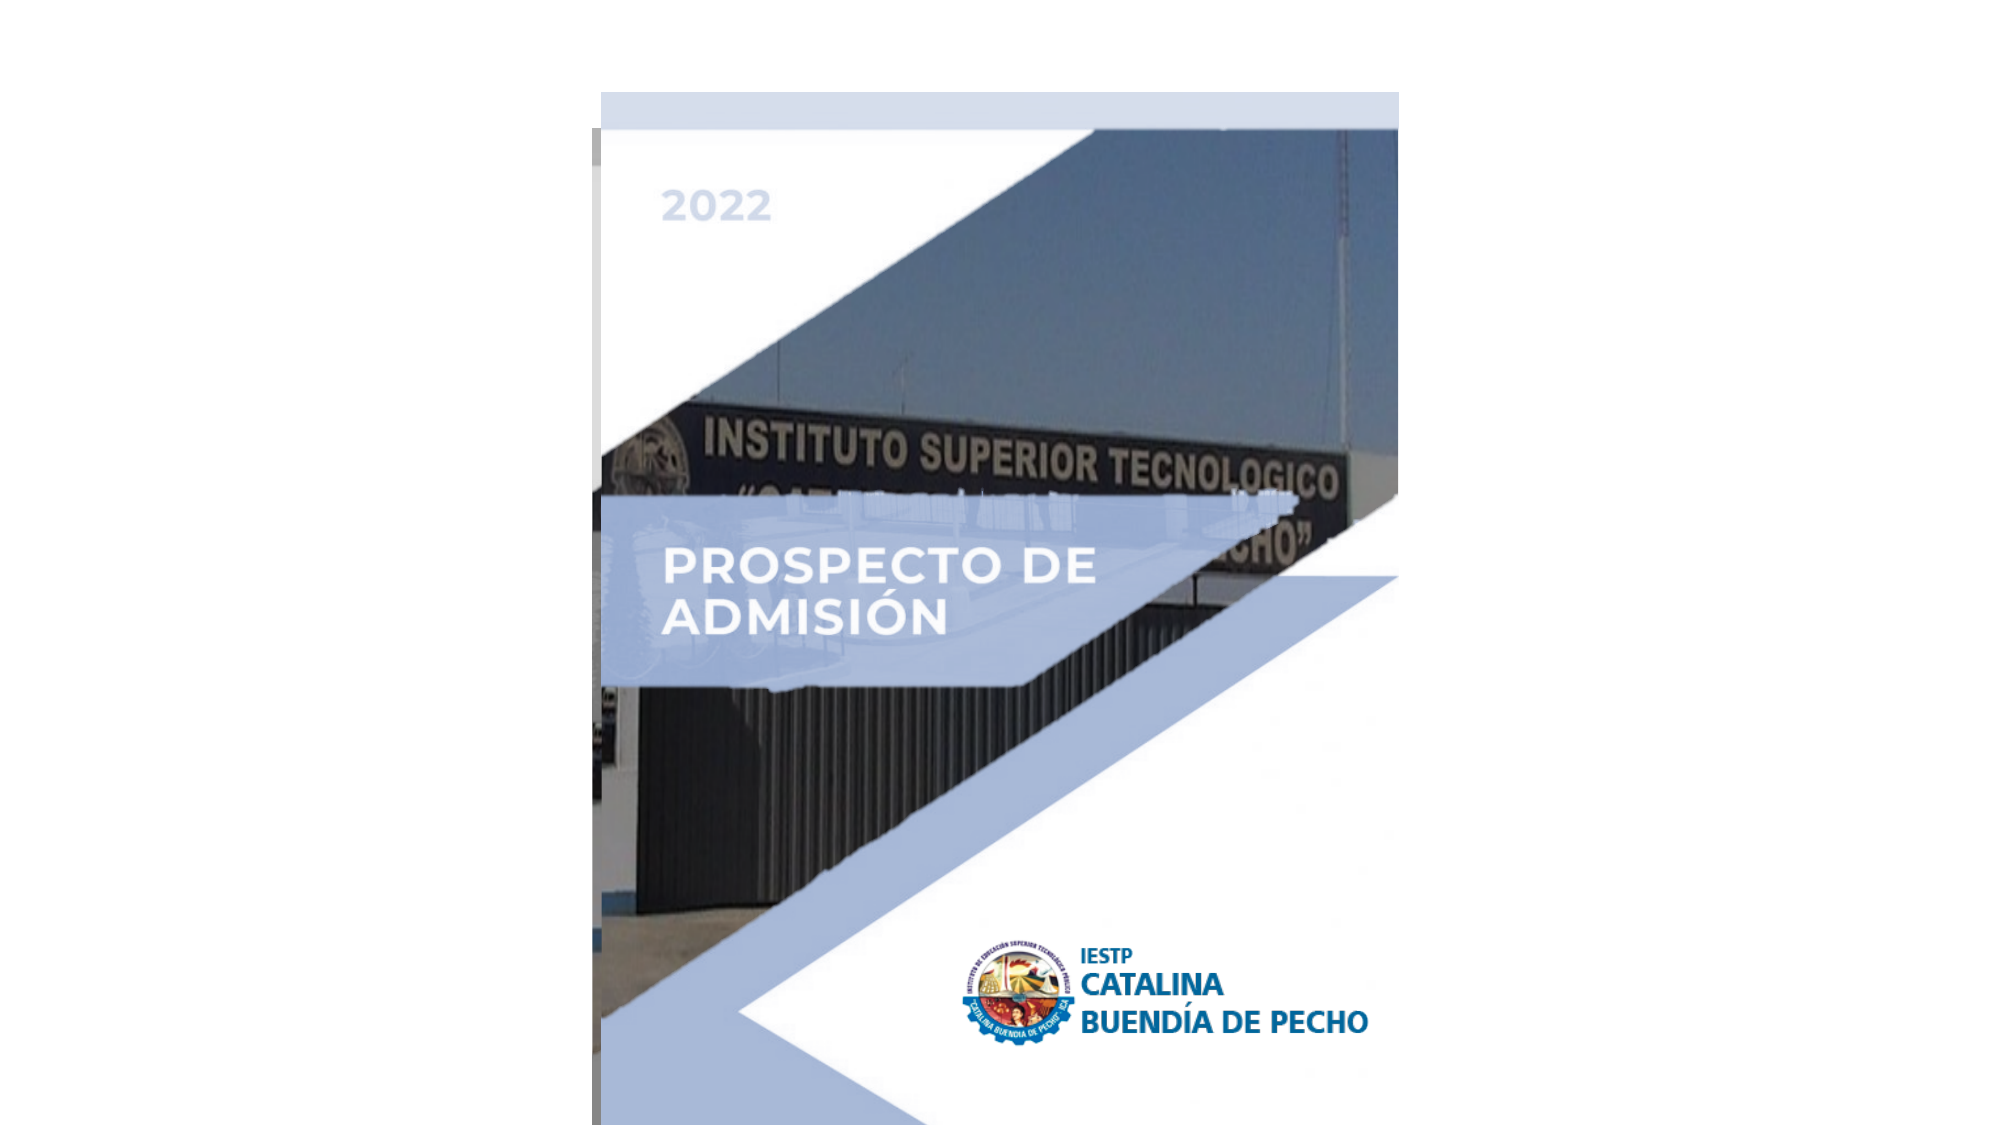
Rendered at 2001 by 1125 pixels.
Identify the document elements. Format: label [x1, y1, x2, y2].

text_box [601, 92, 1399, 1125]
text_box [592, 128, 601, 1125]
